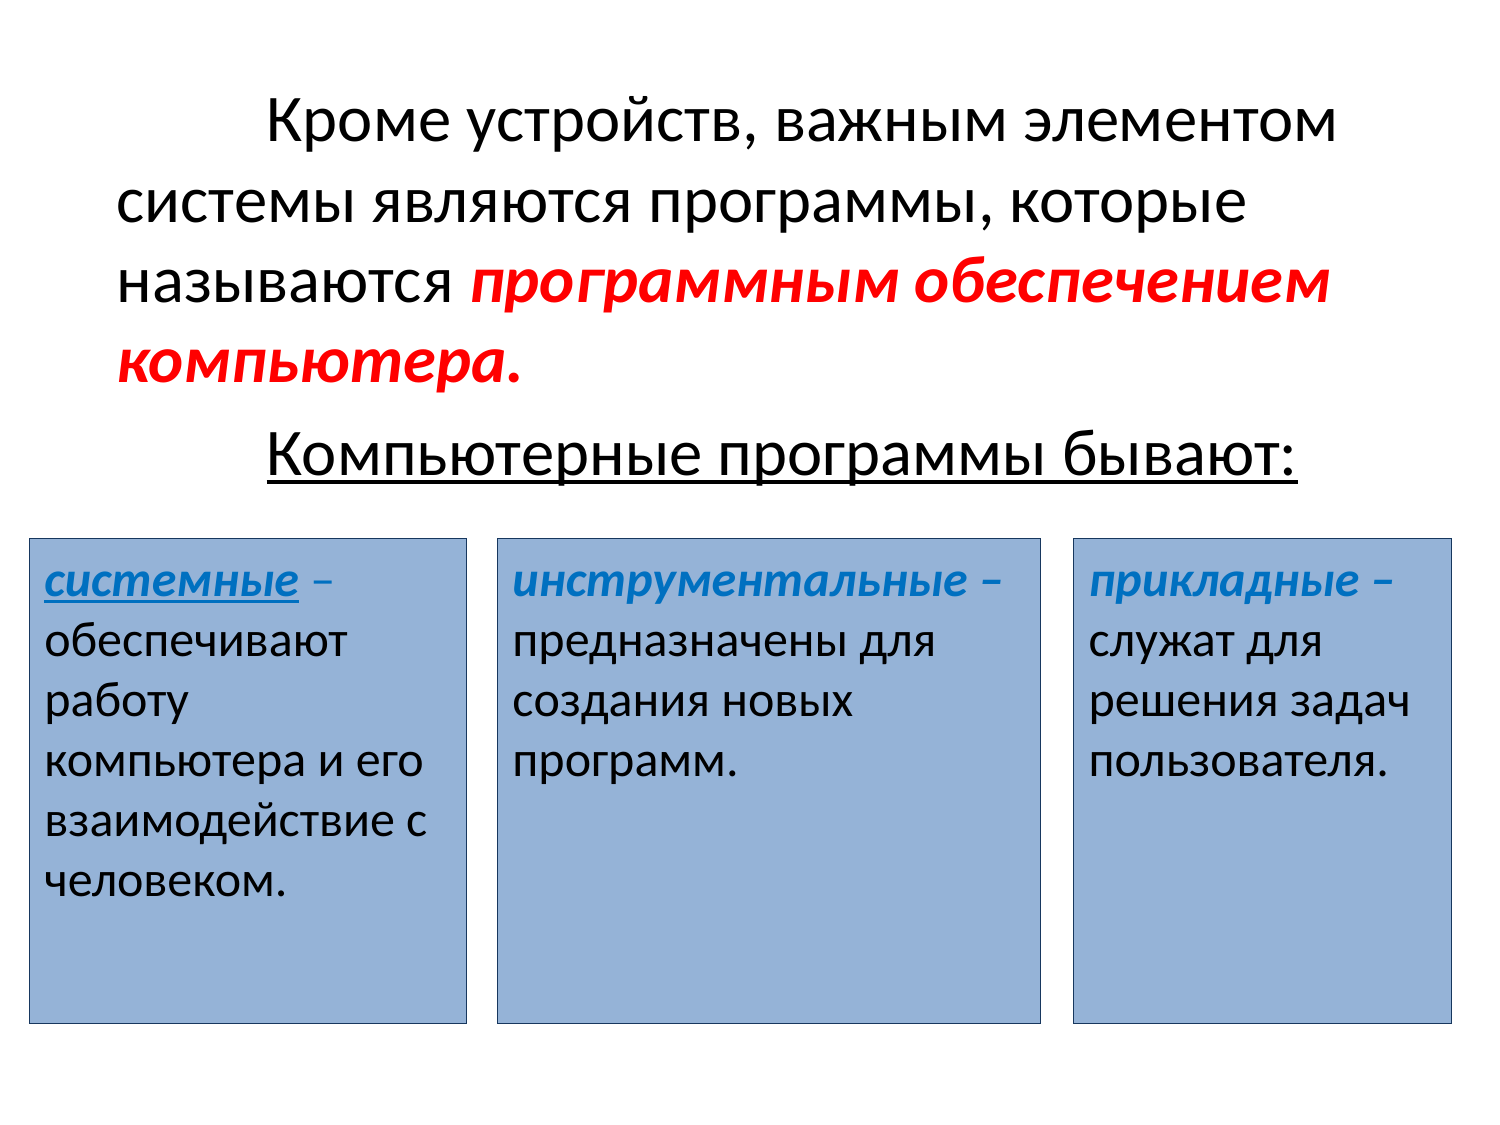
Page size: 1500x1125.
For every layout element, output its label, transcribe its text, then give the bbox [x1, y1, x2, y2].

text_box прикладные – служат для решения задач пользователя. [1073, 538, 1452, 1024]
text_box инструментальные – предназначены для создания новых программ. [497, 538, 1041, 1024]
list системные – обеспечивают работу компьютера и его взаимодействие с человеком. [29, 538, 467, 1024]
text_box Кроме устройств, важным элементом системы являются программы, которые называются программным обеспечением компьютера. Компьютерные программы бывают: [101, 67, 1452, 505]
